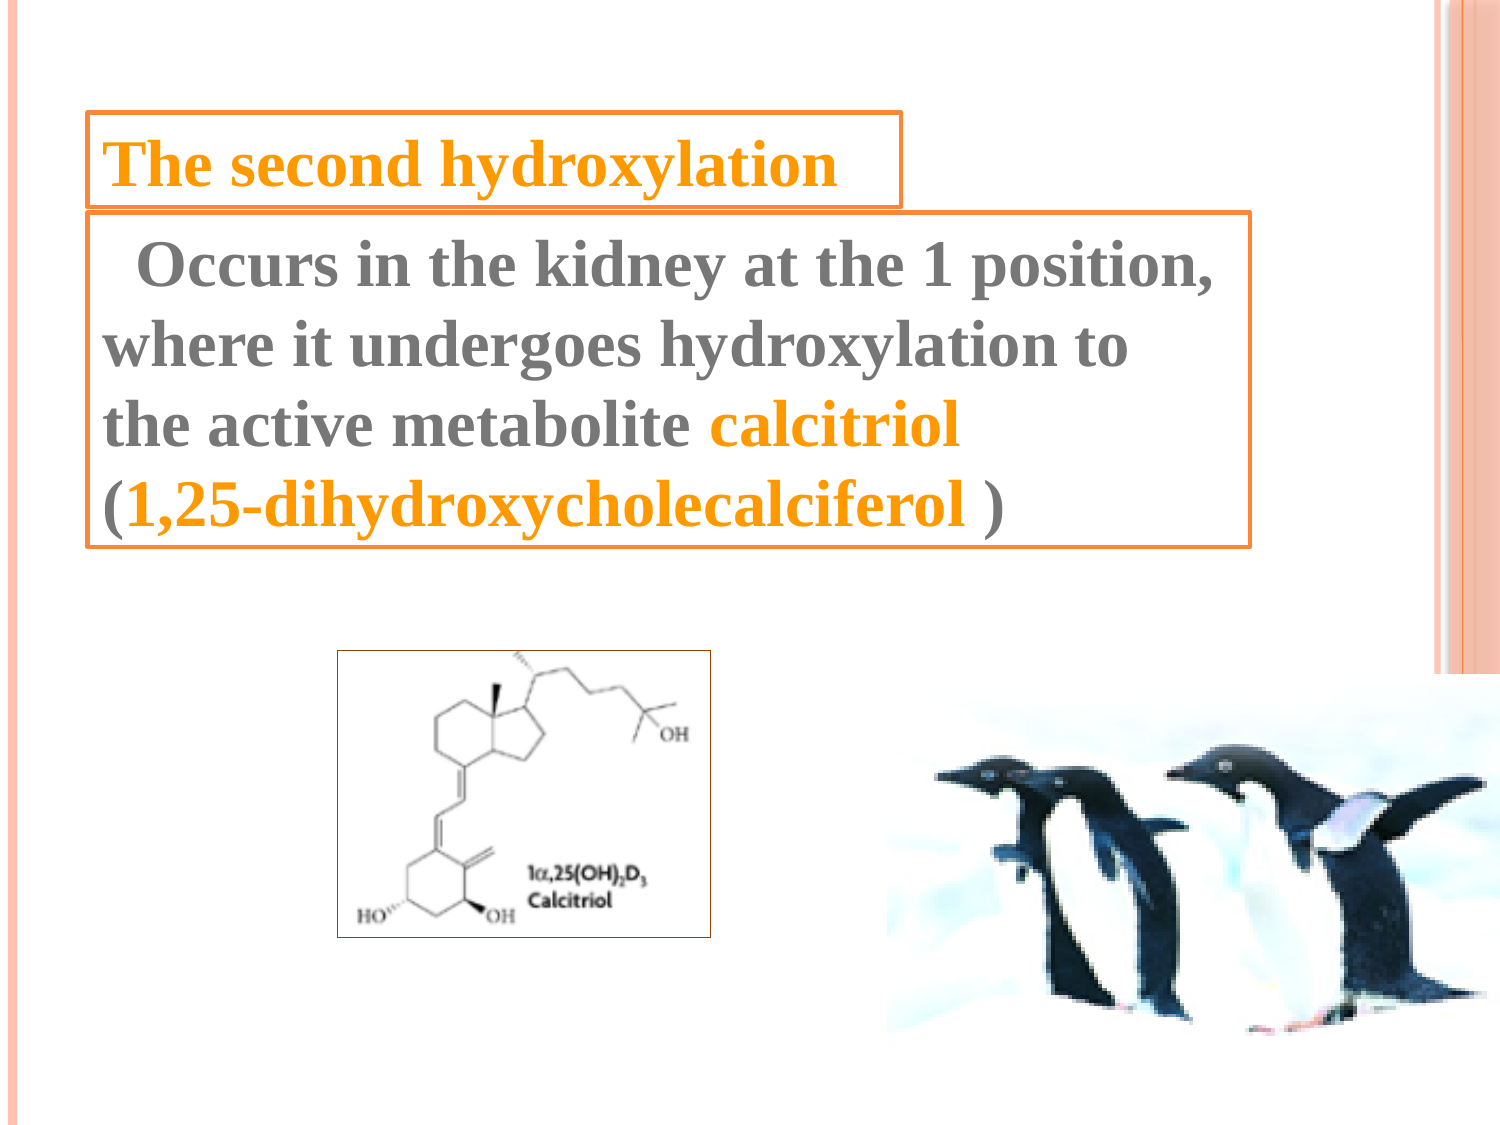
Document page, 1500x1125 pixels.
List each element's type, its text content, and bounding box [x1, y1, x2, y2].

picture [336, 649, 710, 938]
text_box The second hydroxylation [85, 110, 903, 209]
picture [887, 674, 1500, 1125]
text_box Occurs in the kidney at the 1 position, where it undergoes hydroxylation to the active metabolite calcitriol (1,25-dihydroxycholecalciferol ) [85, 210, 1252, 549]
